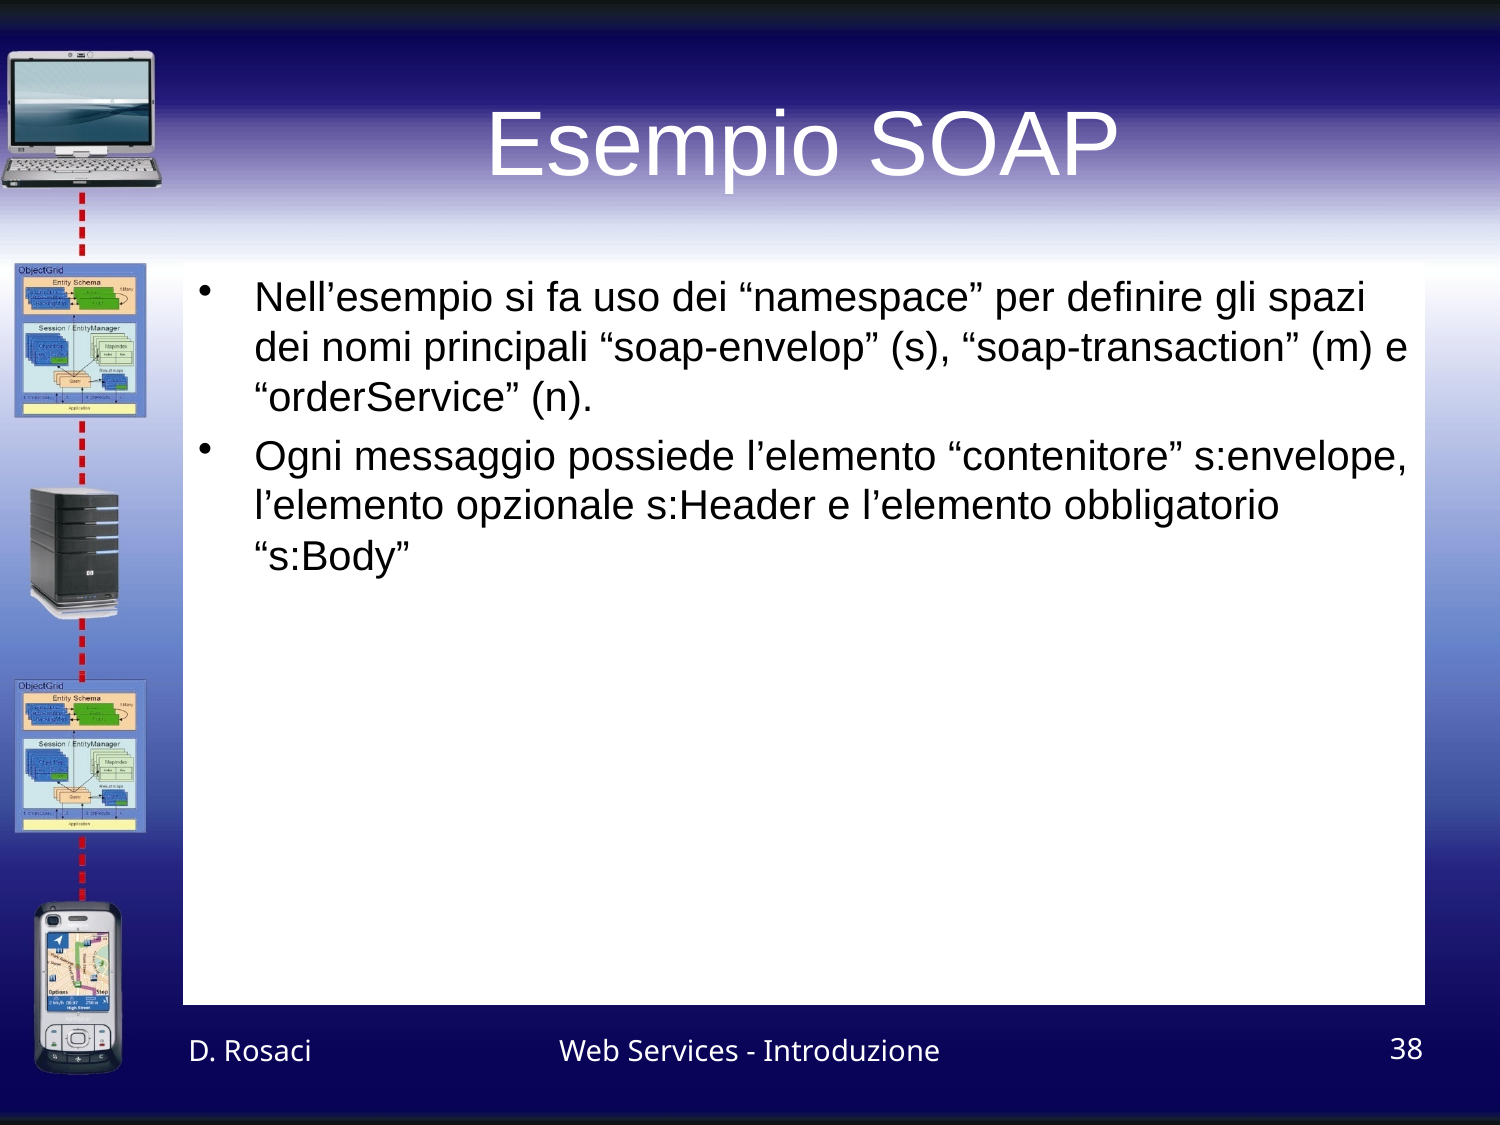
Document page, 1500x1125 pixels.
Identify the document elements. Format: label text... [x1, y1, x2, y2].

list Nell’esempio si fa uso dei “namespace” per definire gli spazi dei nomi principali “soap-envelop” (s), “soap-transaction” (m) e “orderService” (n). Ogni messaggio possiede l’elemento “contenitore” s:envelope, l’elemento opzionale s:Header e l’elemento obbligatorio “s:Body” [182, 262, 1426, 1006]
slide_number D. Rosaci [74, 1024, 426, 1103]
footer Web Services - Introduzione [512, 1024, 988, 1103]
picture [0, 0, 1500, 1125]
title Esempio SOAP [182, 44, 1426, 233]
